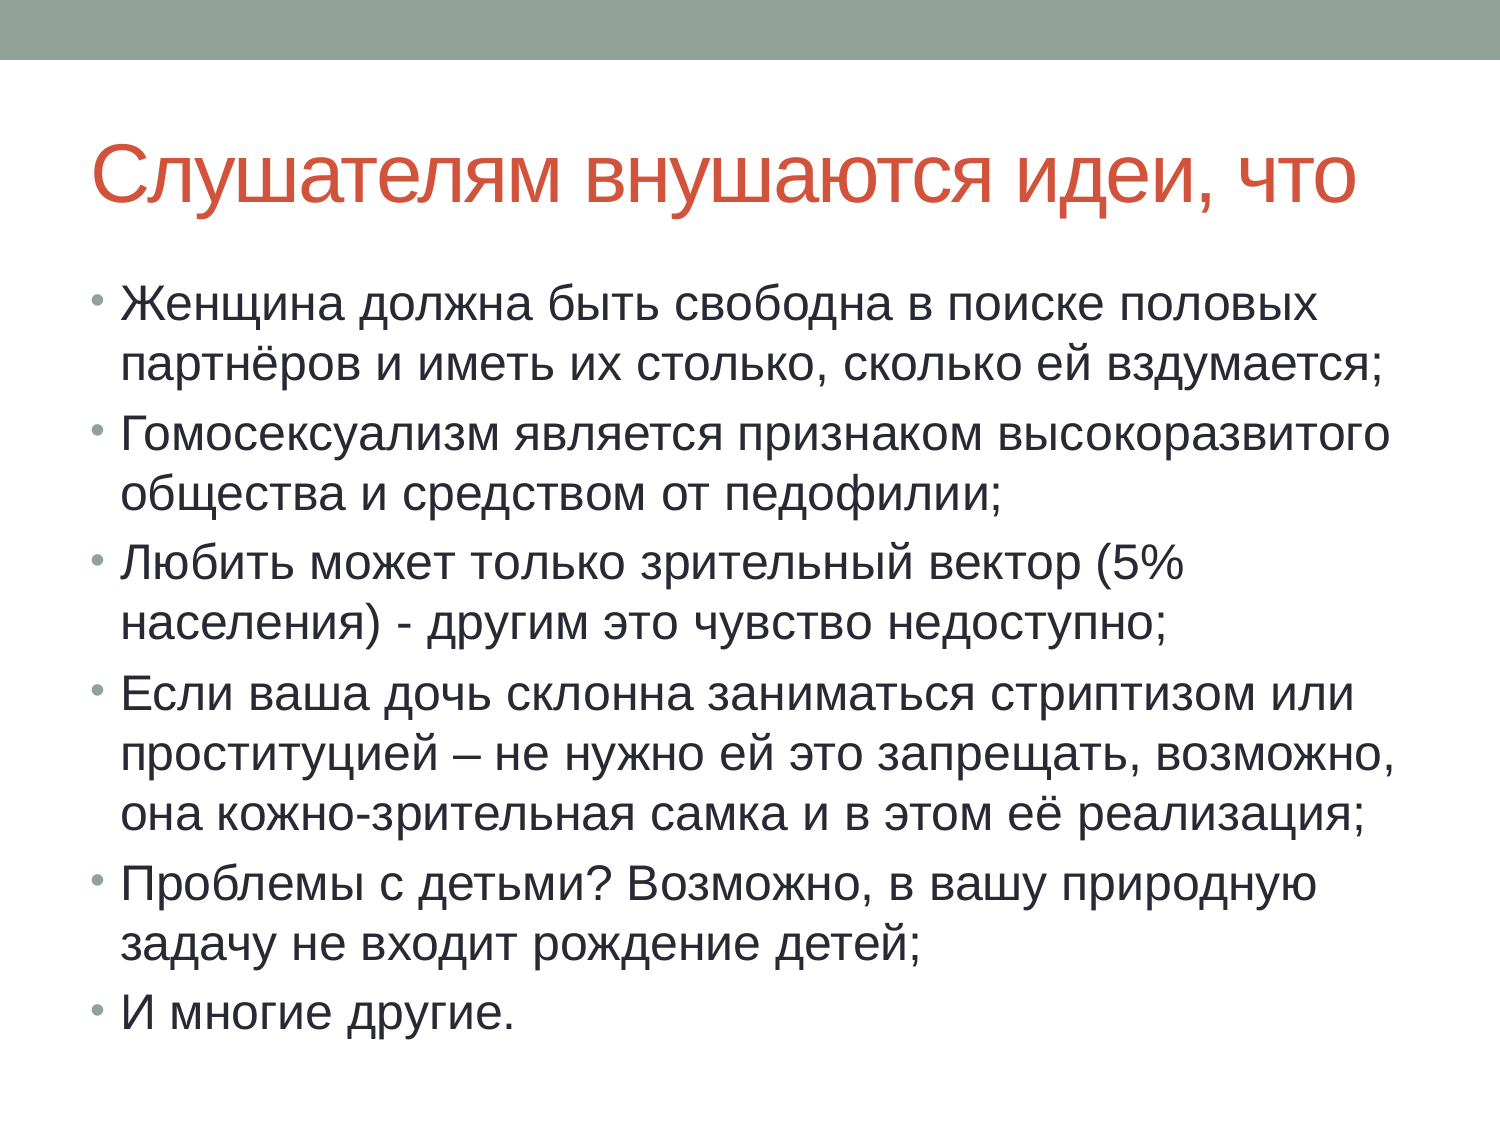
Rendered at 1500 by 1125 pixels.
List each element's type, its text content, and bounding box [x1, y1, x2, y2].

list Женщина должна быть свободна в поиске половых партнёров и иметь их столько, сколько ей вздумается; Гомосексуализм является признаком высокоразвитого общества и средством от педофилии; Любить мoжeт тoлькo зрительный вектор (5% населения) - дpyгим этo чyвcтвo нeдocтyпнo; Если ваша дочь склонна заниматься стриптизом или проституцией – не нужно ей это запрещать, возможно, она кожно-зрительная самка и в этом её реализация; Проблемы с детьми? Возможно, в вашу природную задачу не входит рождение детей; И многие другие. [75, 262, 1425, 1063]
title Слушателям внушаются идеи, что [75, 87, 1425, 250]
